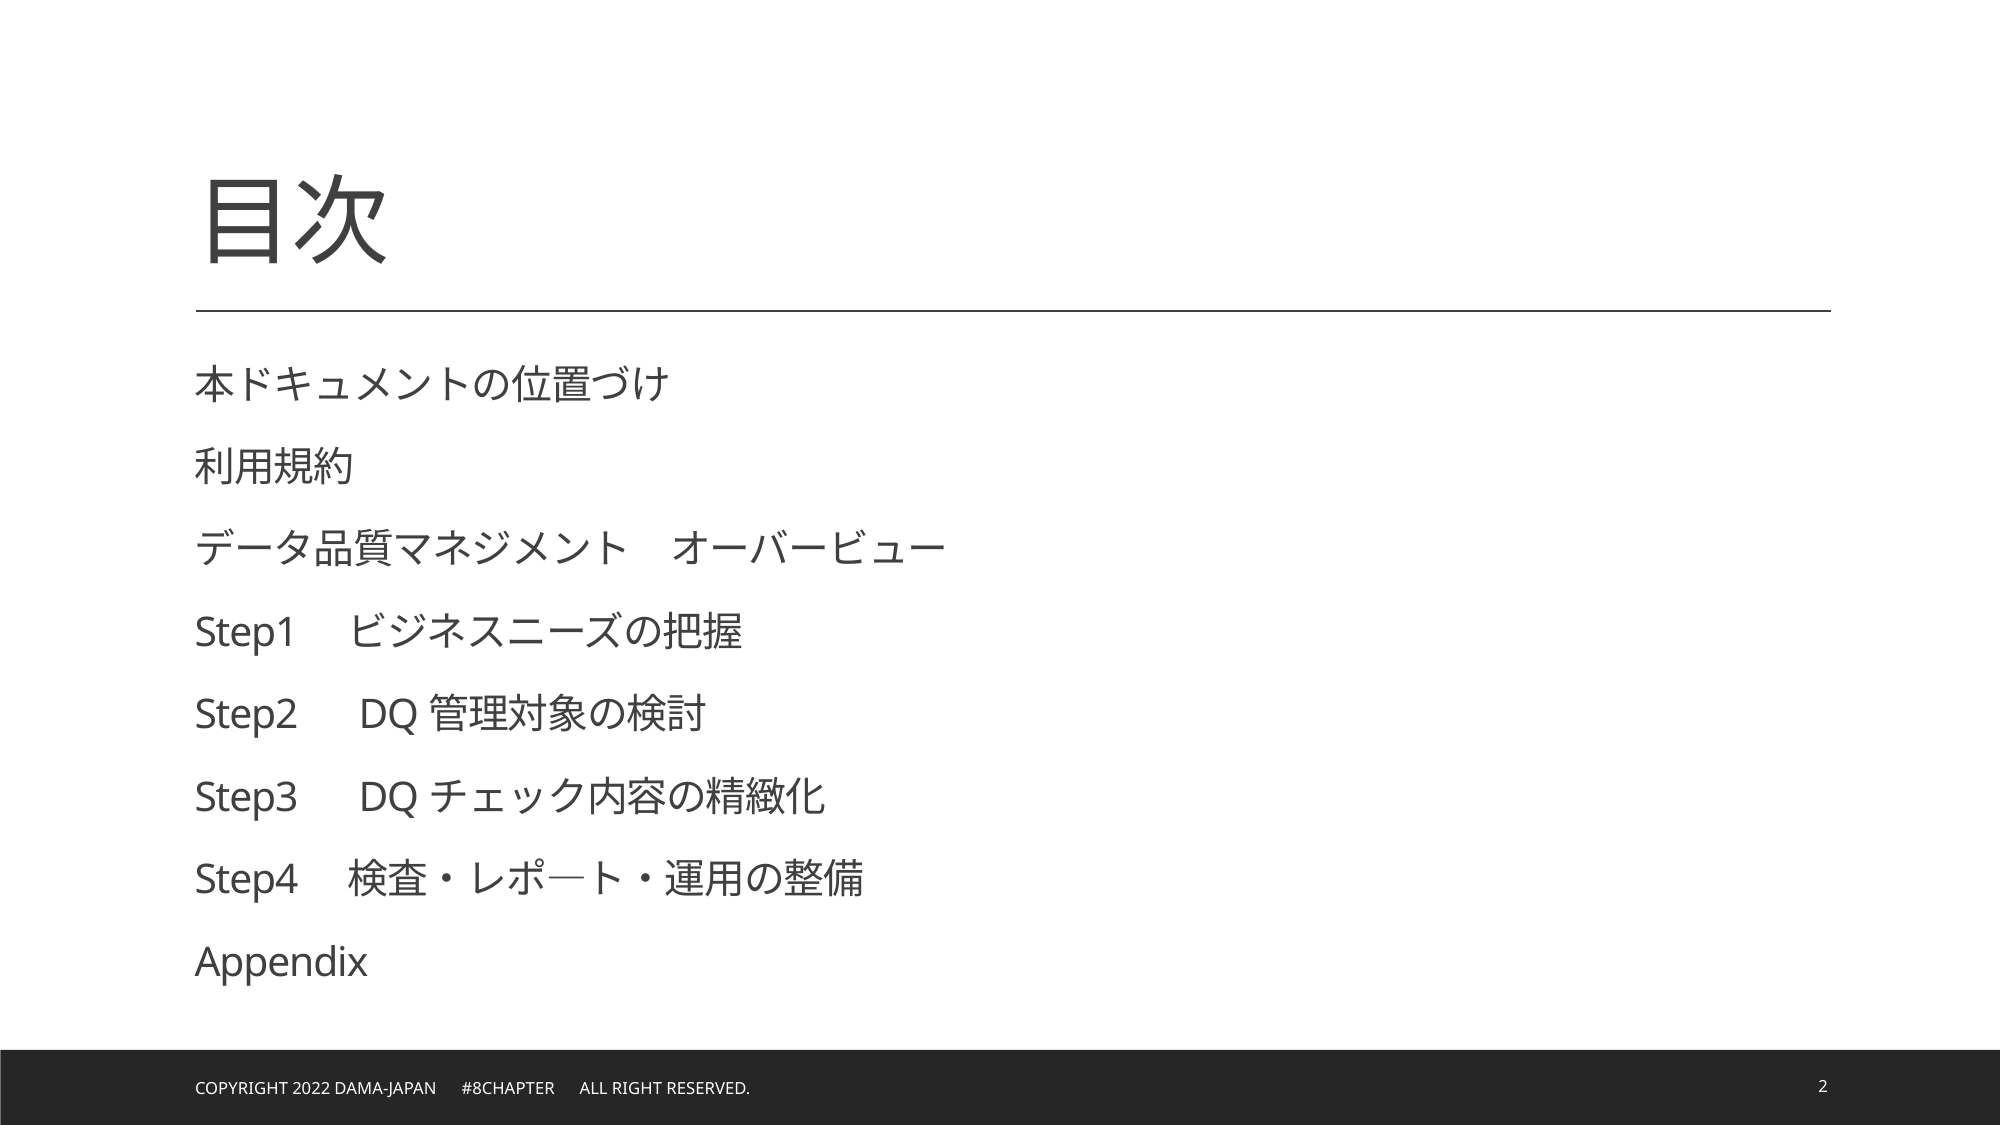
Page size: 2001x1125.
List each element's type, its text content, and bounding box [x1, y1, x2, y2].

list 本ドキュメントの位置づけ 利用規約 データ品質マネジメント オーバービュー Step1 ビジネスニーズの把握 Step2 DQ管理対象の検討 Step3 DQチェック内容の精緻化 Step4 検査・レポ―ト・運用の整備 Appendix [180, 345, 1830, 997]
footer Copyright 2022 DAMA-JAPAN #8chapter All right reserved. [180, 1057, 1299, 1118]
slide_number 2 [1803, 1057, 1932, 1118]
title 目次 [180, 47, 1830, 285]
